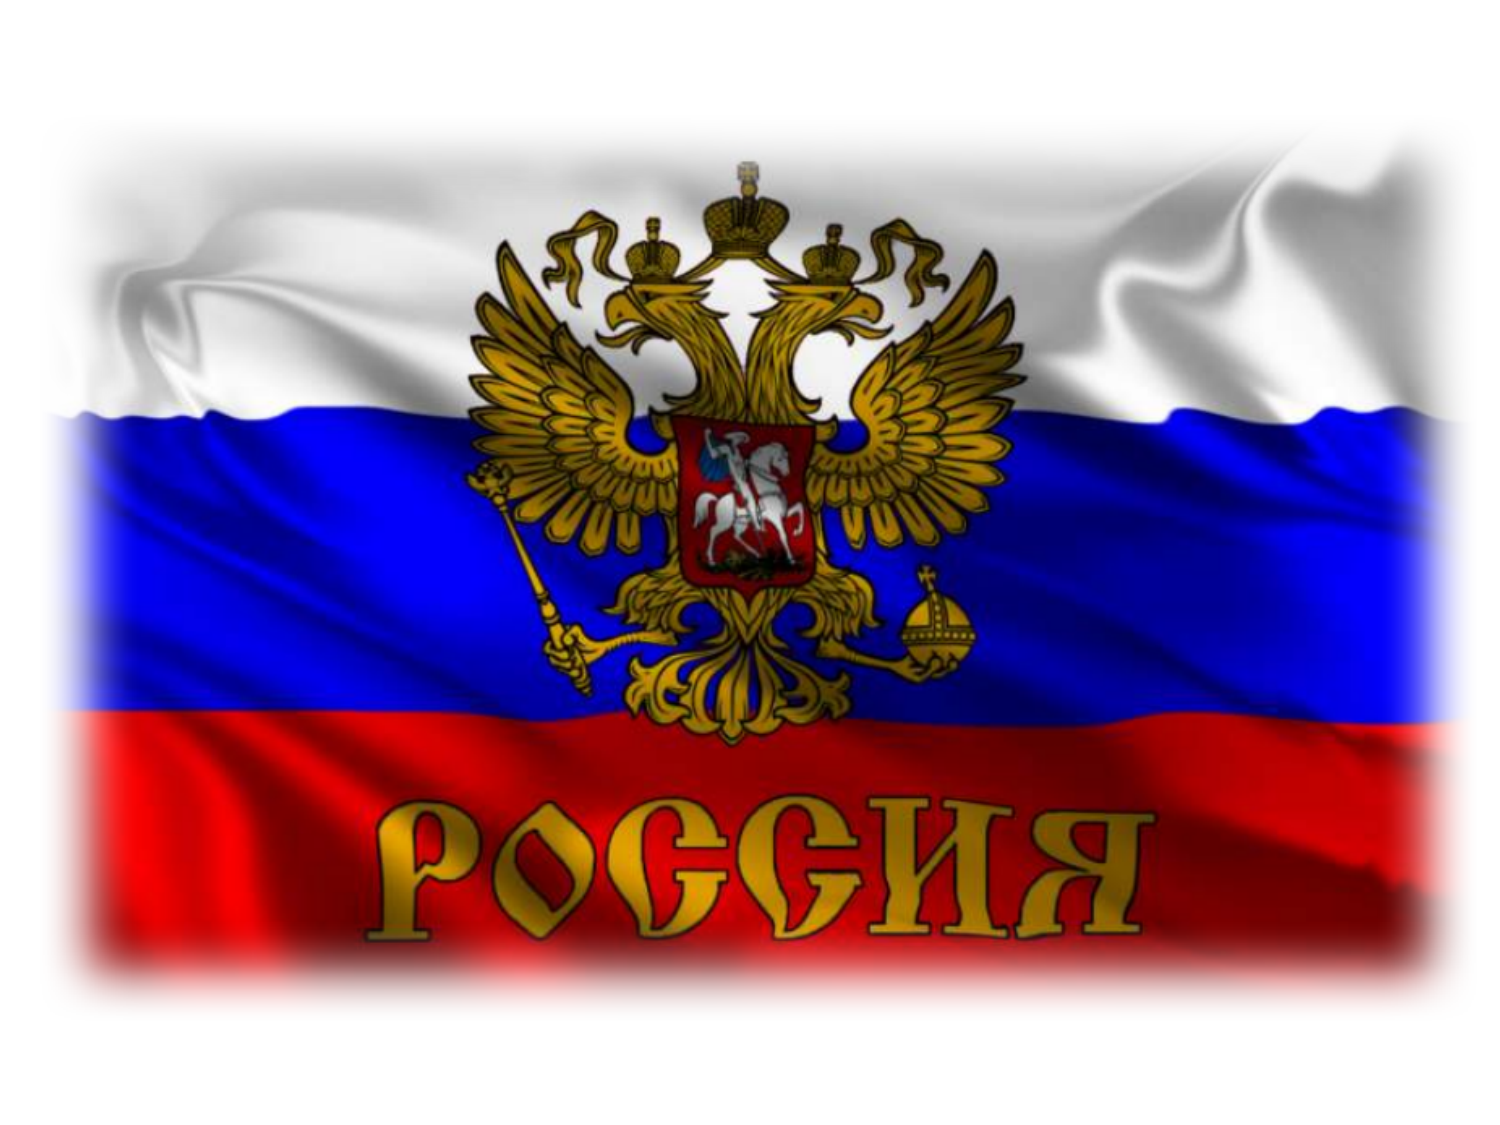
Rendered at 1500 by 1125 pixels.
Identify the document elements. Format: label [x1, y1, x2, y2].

picture [38, 113, 1481, 1024]
